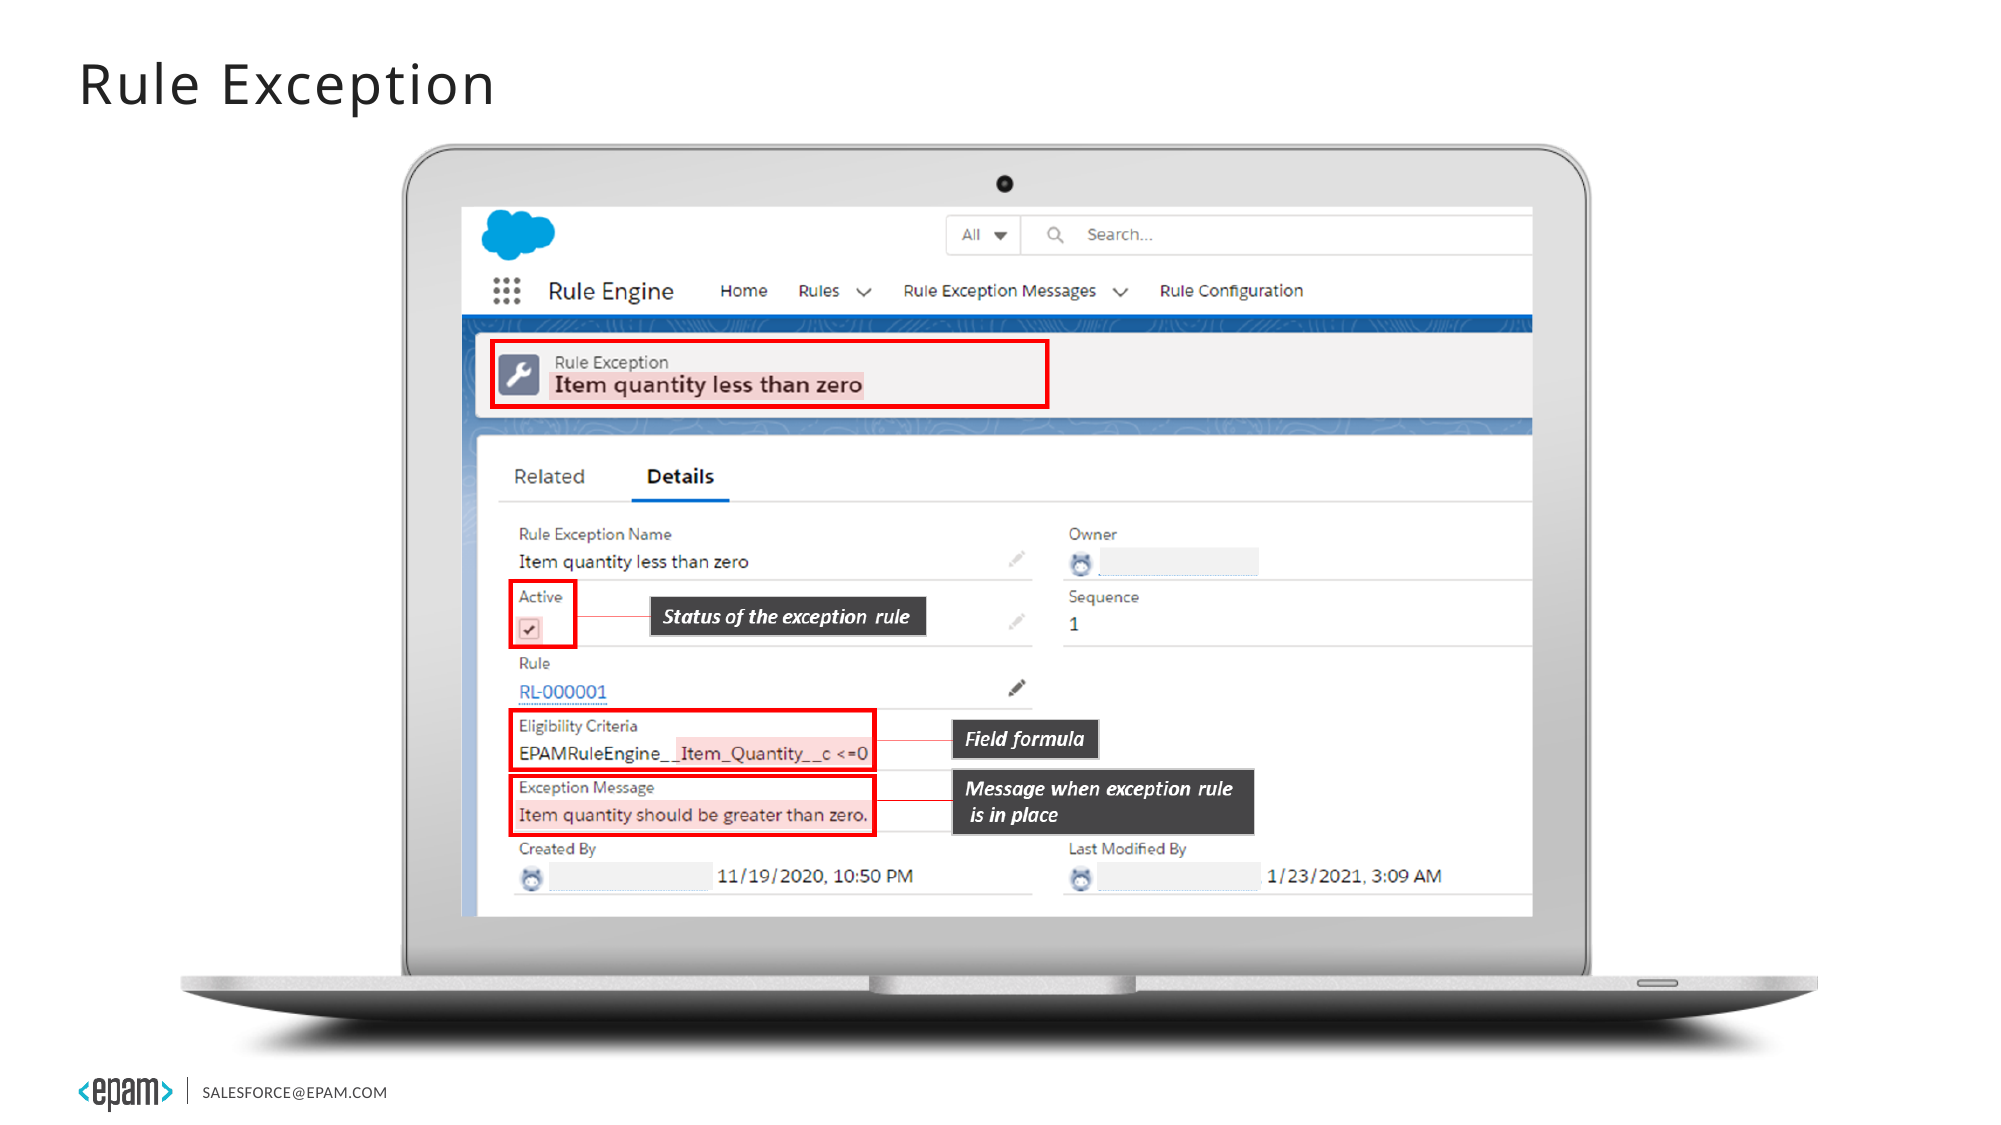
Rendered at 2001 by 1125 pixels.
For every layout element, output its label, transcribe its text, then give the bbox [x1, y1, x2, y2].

picture [67, 1065, 183, 1124]
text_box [180, 143, 1819, 1061]
title Rule Exception [78, 49, 1922, 117]
